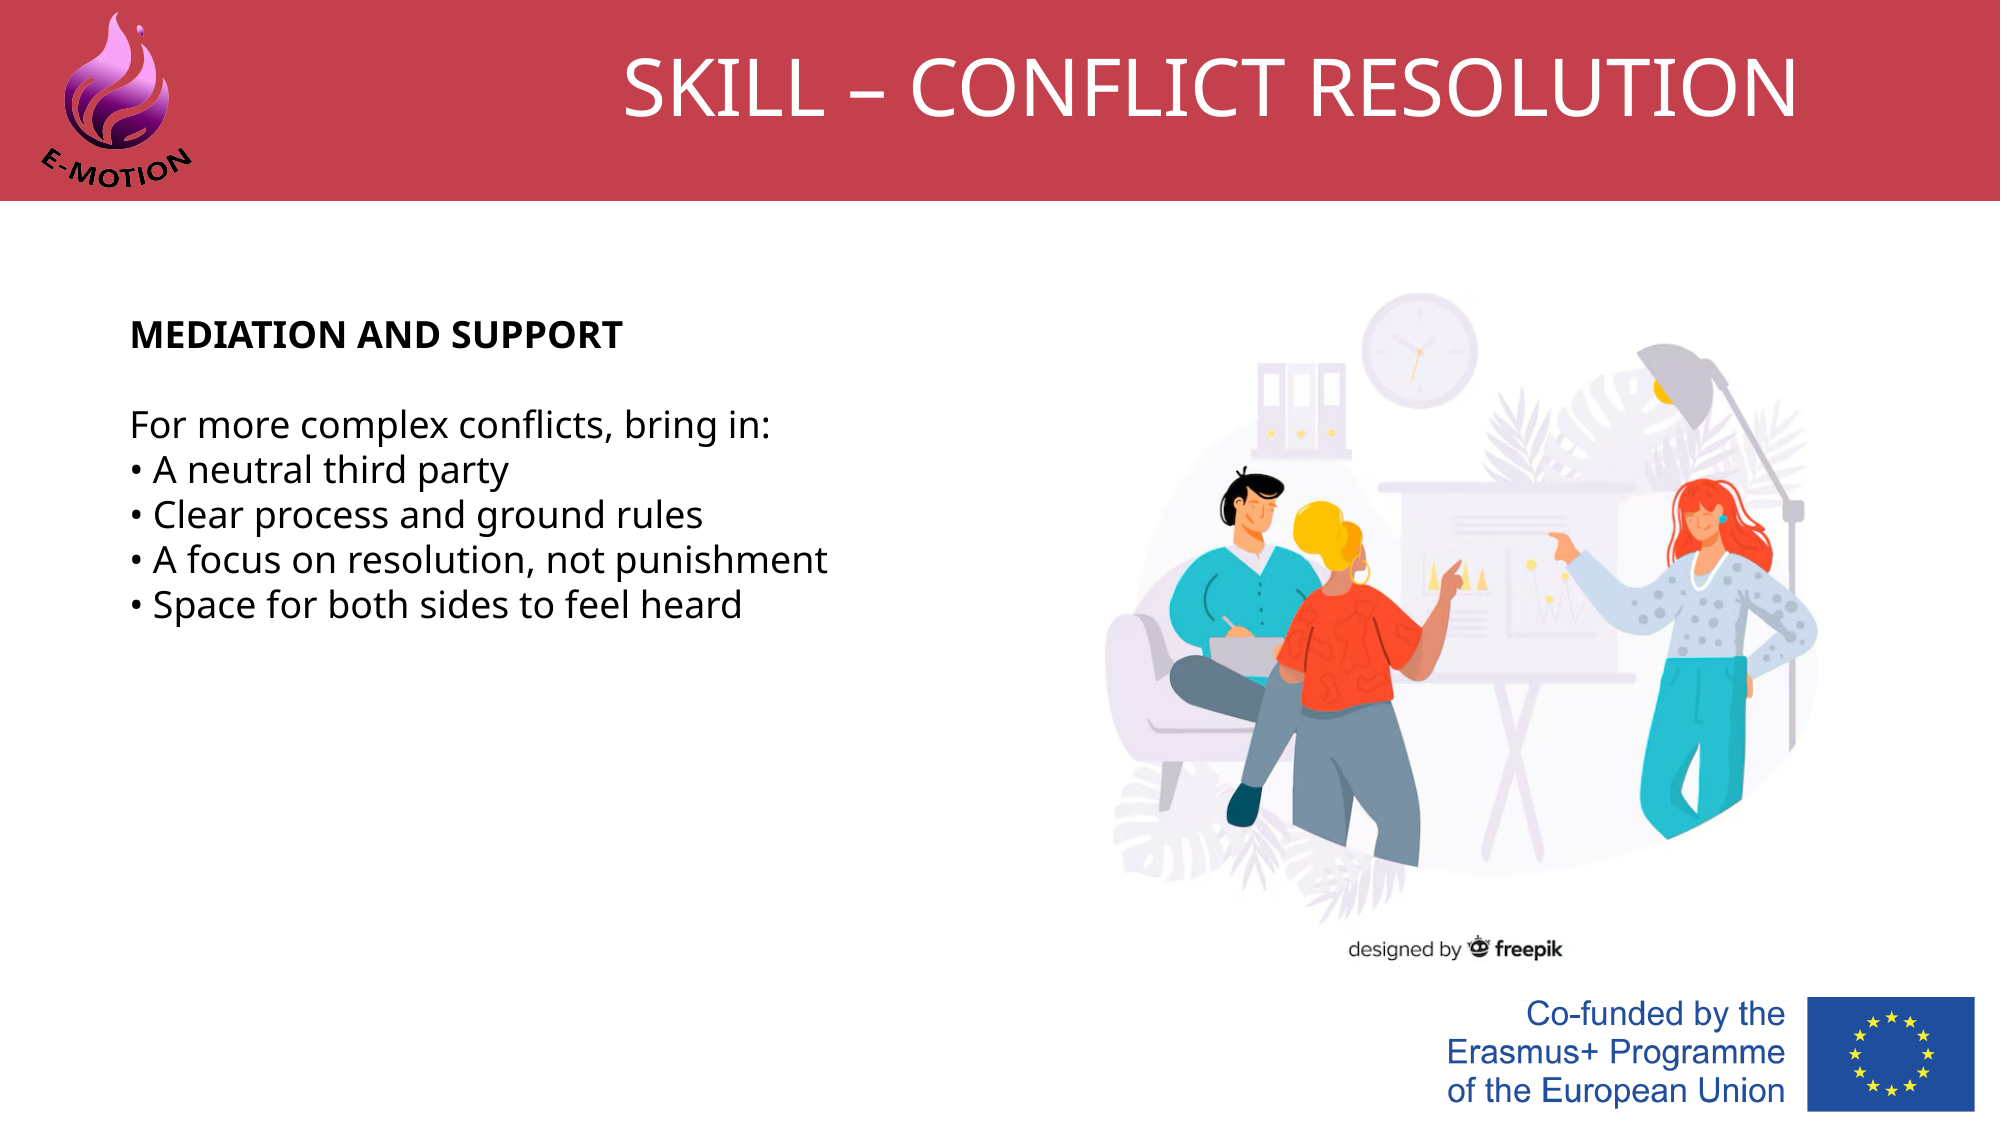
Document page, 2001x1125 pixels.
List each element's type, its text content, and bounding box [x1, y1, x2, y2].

text_box SKILL – CONFLICT RESOLUTION [557, 29, 1817, 303]
text_box MEDIATION AND SUPPORT For more complex conflicts, bring in: • A neutral third party • Clear process and ground rules • A focus on resolution, not punishment • Space for both sides to feel heard [114, 303, 1079, 634]
picture [1079, 226, 1844, 991]
picture [0, 0, 253, 247]
